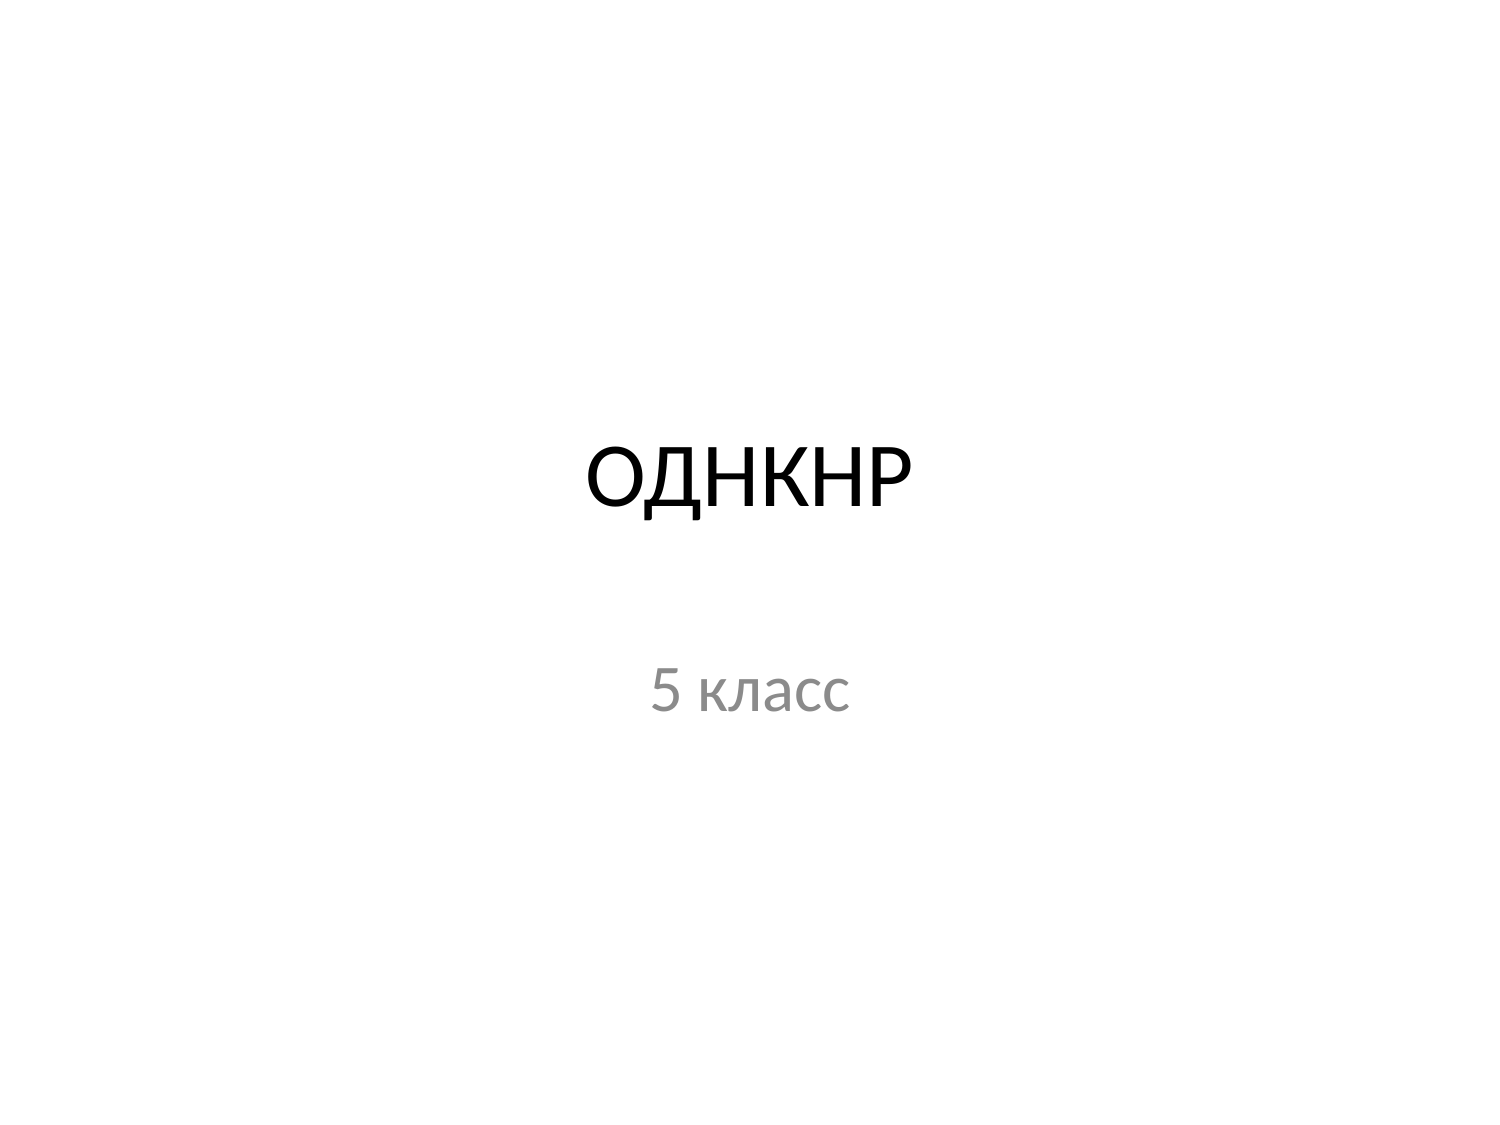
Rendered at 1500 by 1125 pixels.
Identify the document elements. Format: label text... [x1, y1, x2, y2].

title ОДНКНР [112, 349, 1388, 591]
subtitle 5 класс [225, 637, 1275, 925]
